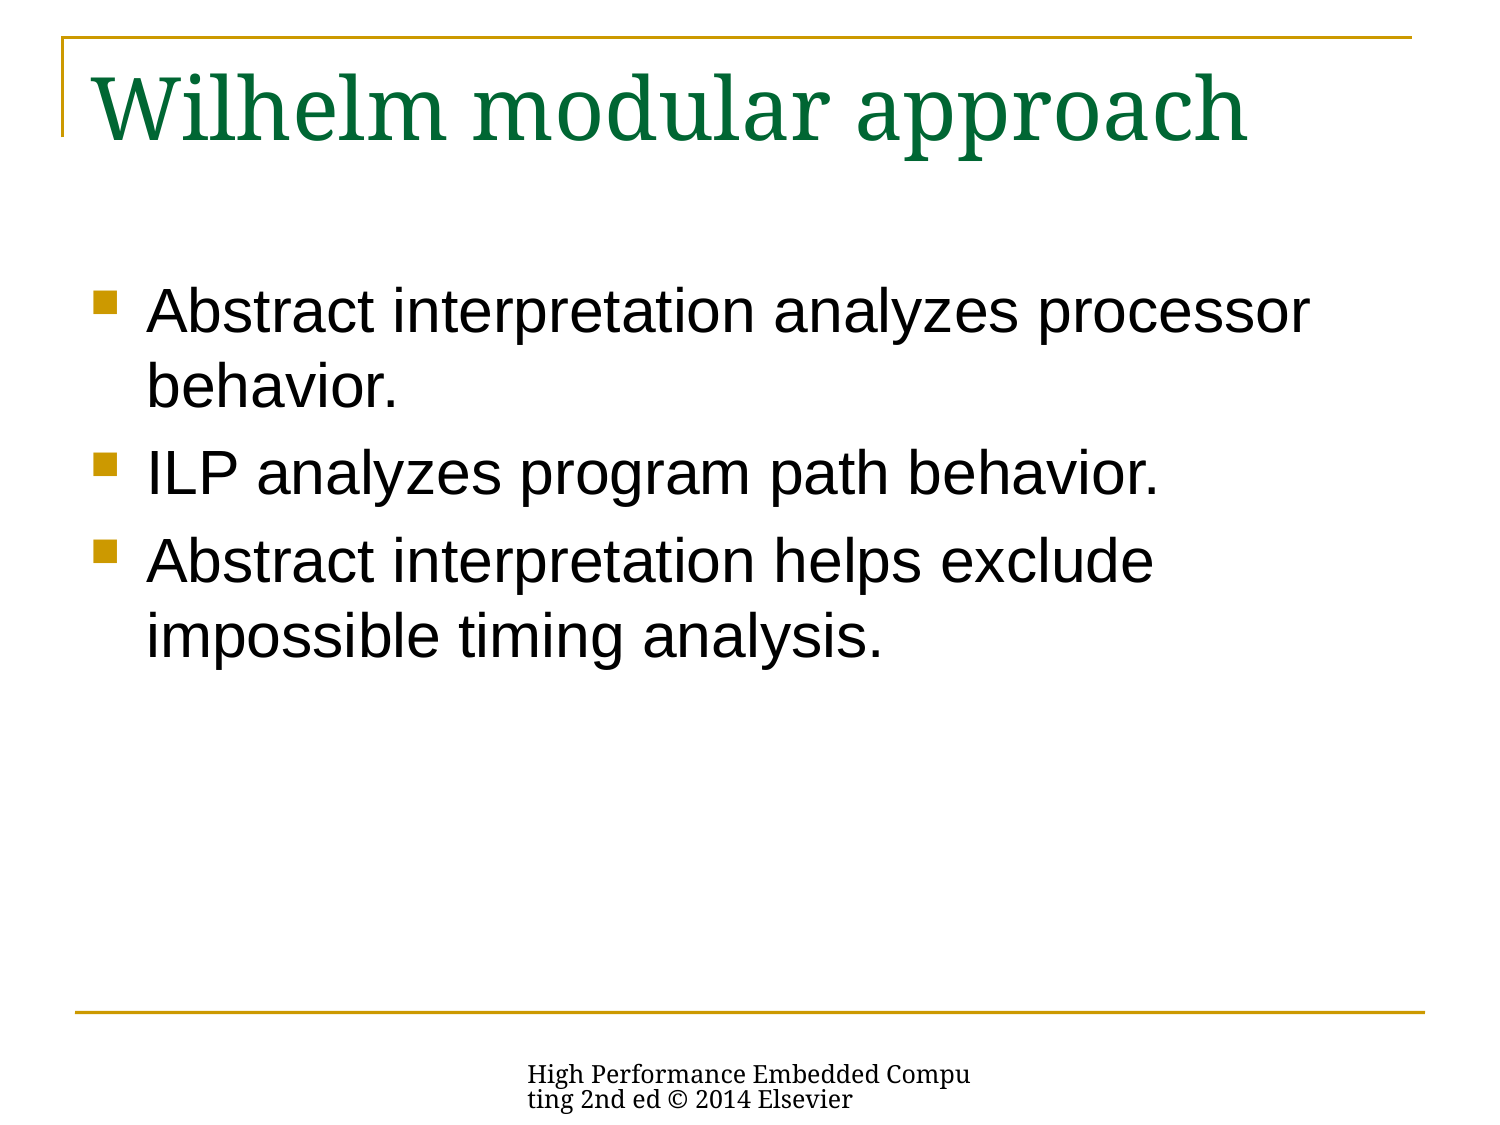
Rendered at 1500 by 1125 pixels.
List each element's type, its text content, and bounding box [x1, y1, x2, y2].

title Wilhelm modular approach [75, 45, 1425, 233]
footer High Performance Embedded Computing 2nd ed © 2014 Elsevier [512, 1025, 988, 1100]
list Abstract interpretation analyzes processor behavior. ILP analyzes program path behavior. Abstract interpretation helps exclude impossible timing analysis. [75, 262, 1425, 1006]
